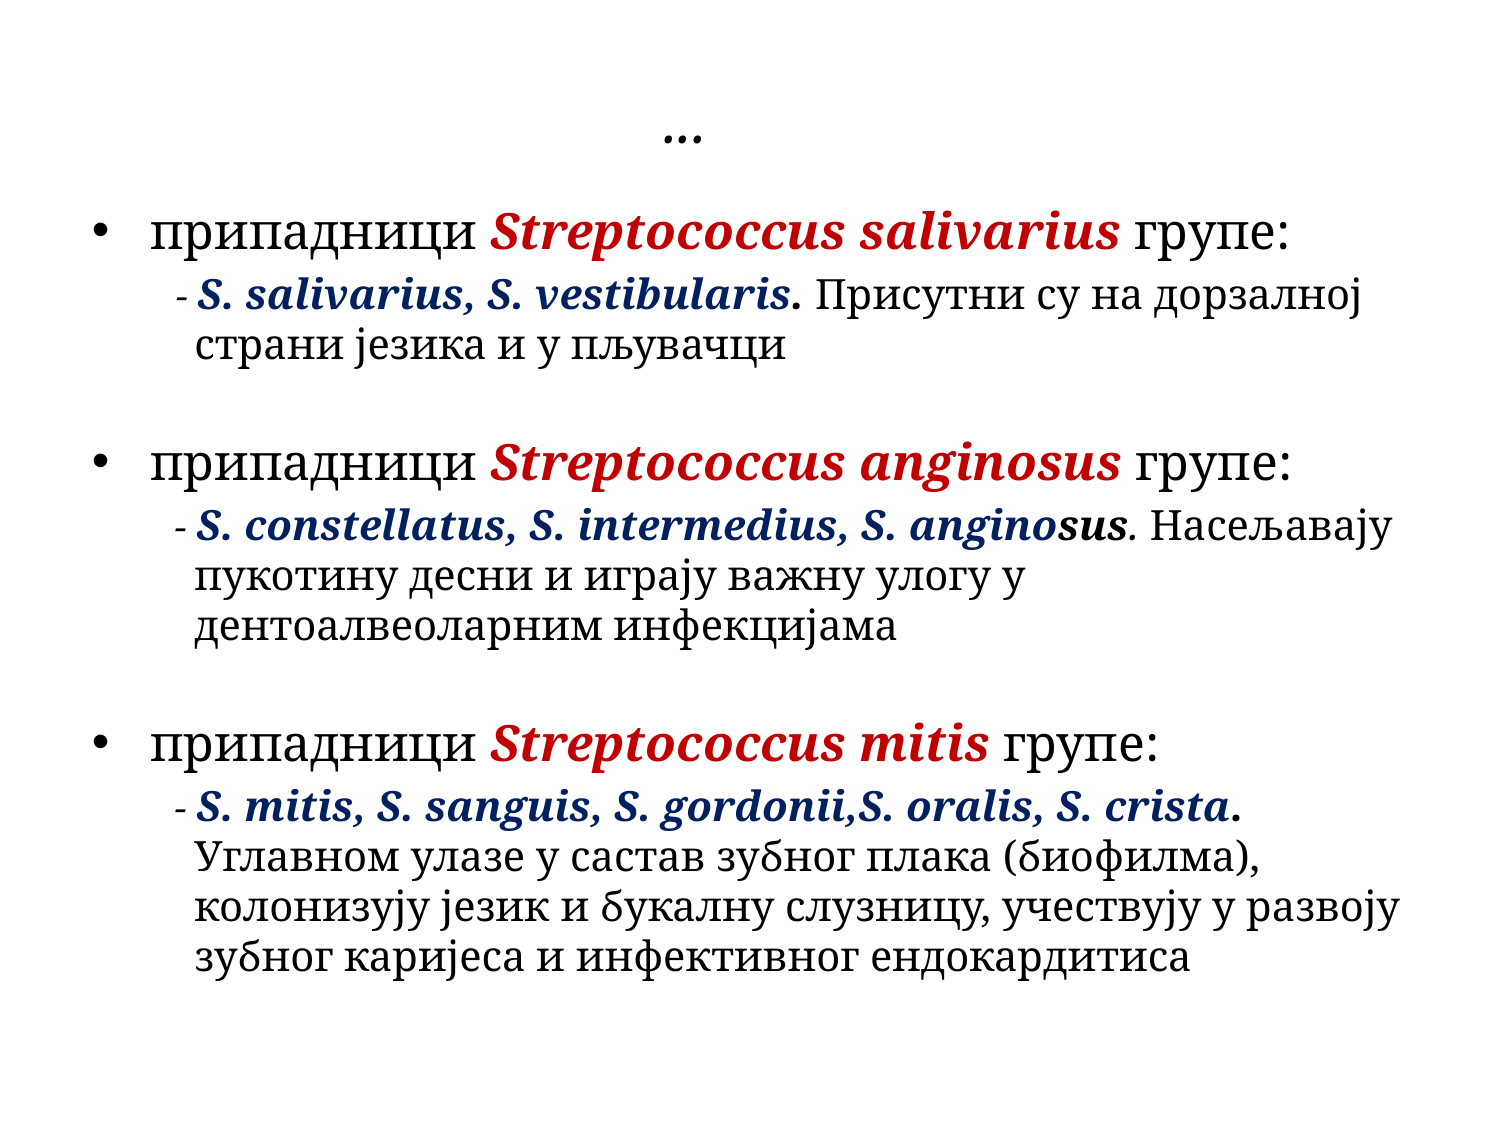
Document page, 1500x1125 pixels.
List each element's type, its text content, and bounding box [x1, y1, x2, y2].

text_box ... [490, 78, 880, 163]
list припадници Streptococcus salivarius групе: - S. salivarius, S. vestibularis. Присутни су на дорзалној страни језика и у пљувачци припадници Streptococcus anginosus групе: - S. constellatus, S. intermedius, S. anginosus. Насељавају пукотину десни и играју важну улогу у дентоалвеоларним инфекцијама припадници Streptococcus mitis групе: - S. mitis, S. sanguis, S. gordonii,S. oralis, S. crista. Углавном улазе у састав зубног плака (биофилма), колонизују језик и букалну слузницу, учествују у развоју зубног каријеса и инфективног ендокардитиса [76, 136, 1428, 1083]
